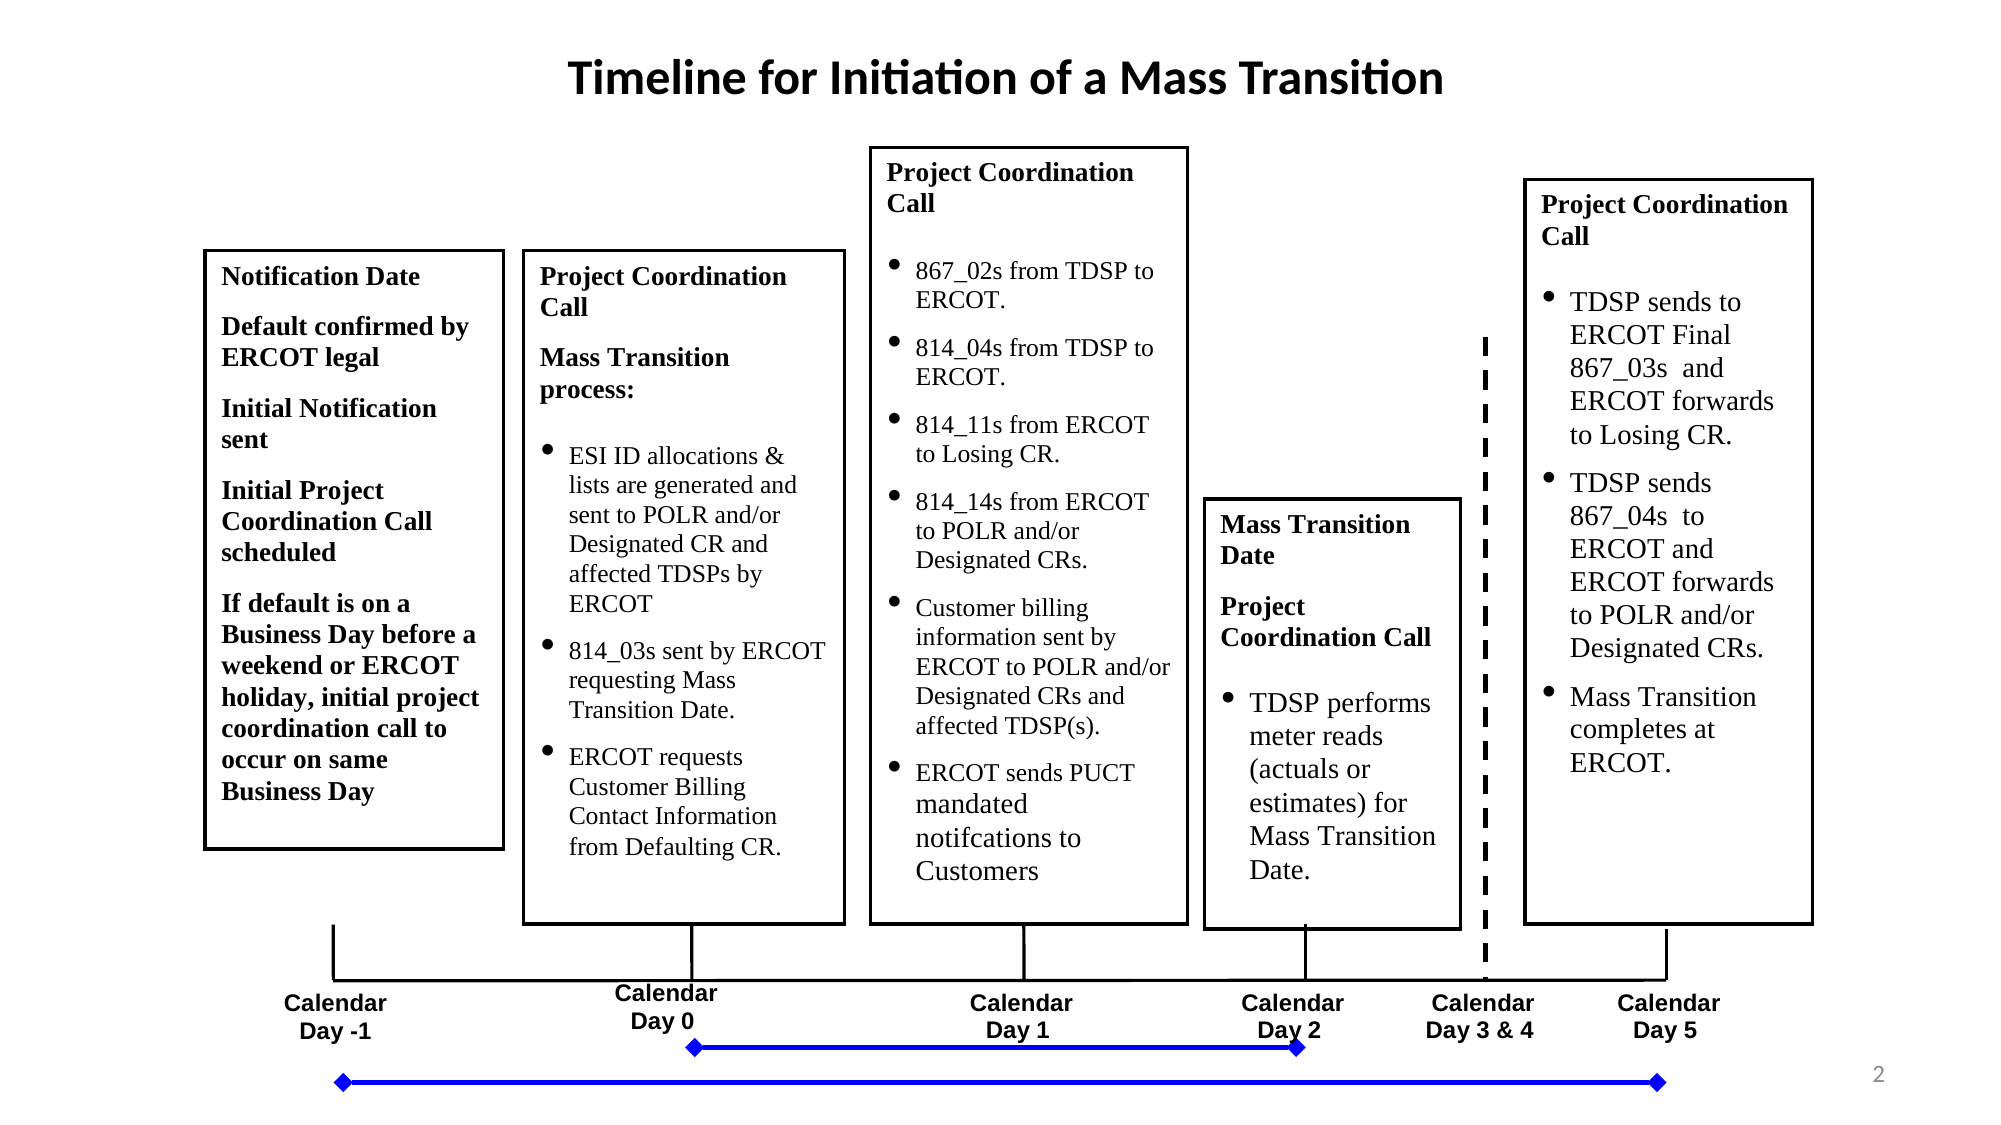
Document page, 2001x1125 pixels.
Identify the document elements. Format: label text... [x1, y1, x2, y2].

slide_number 2 [1854, 1042, 1900, 1103]
text_box Timeline for Initiation of a Mass Transition [425, 37, 1588, 93]
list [187, 94, 1851, 1103]
